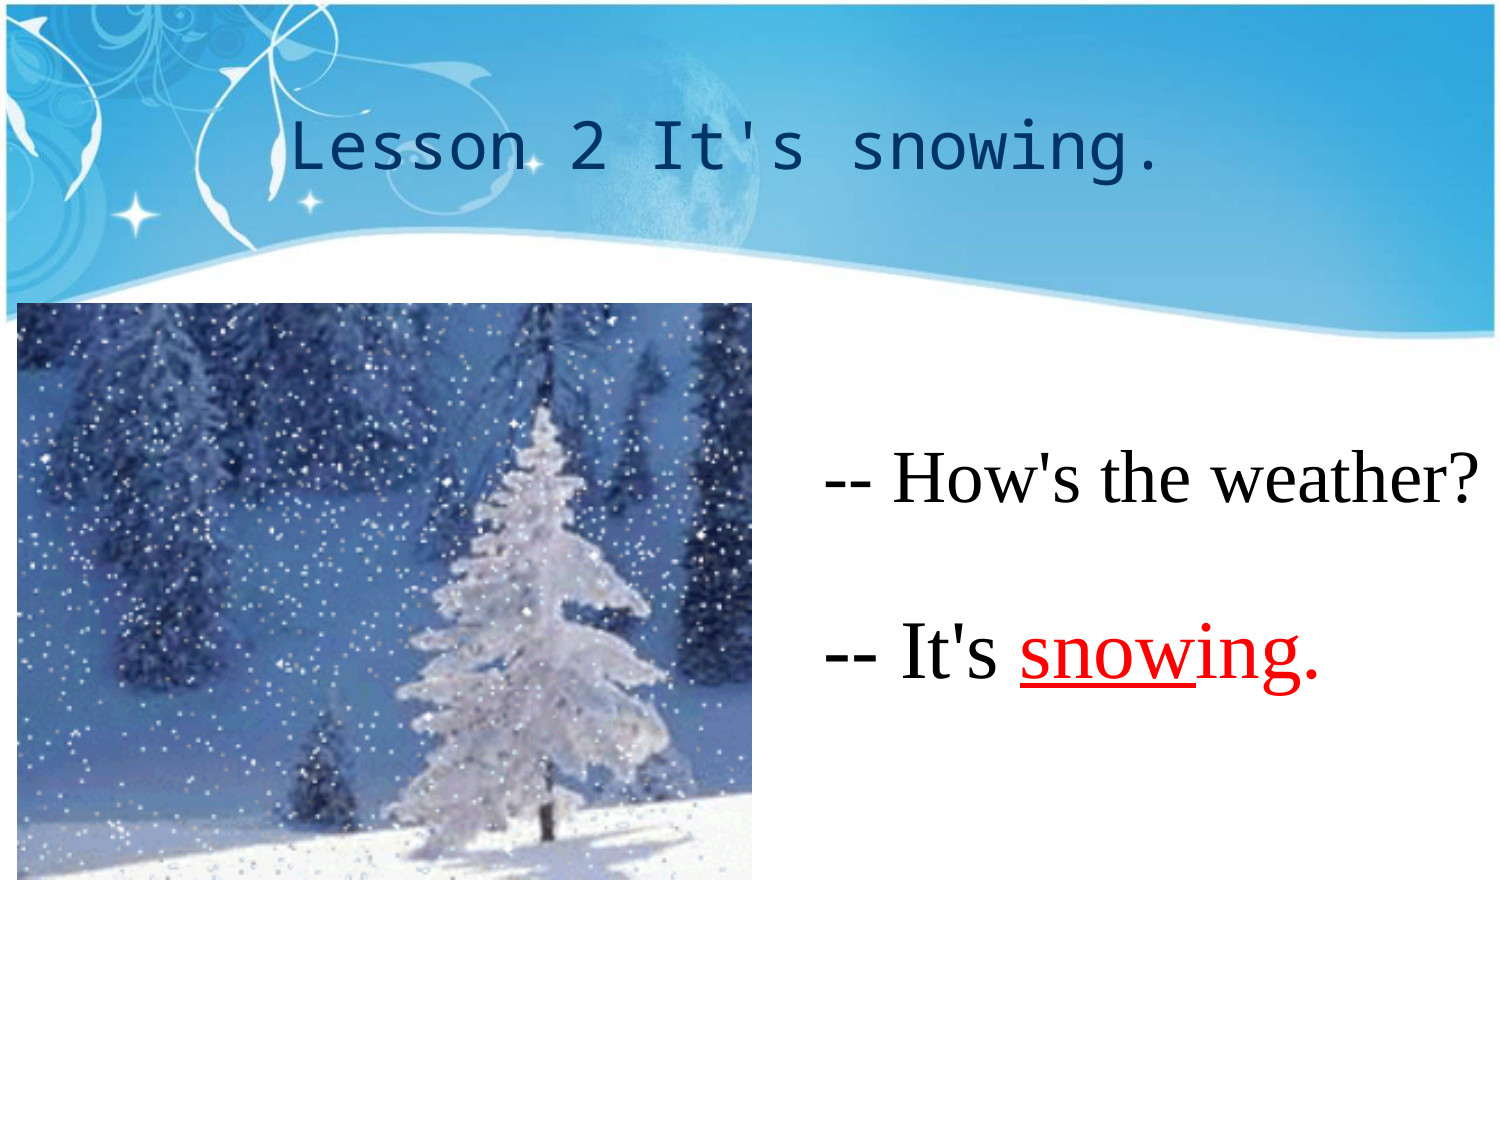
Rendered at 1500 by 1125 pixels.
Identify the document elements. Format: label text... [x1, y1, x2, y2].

text_box -- It's snowing. [809, 587, 1362, 703]
picture [0, 0, 1500, 1125]
text_box Lesson 2 It's snowing. [53, 66, 1404, 220]
text_box -- How's the weather? [809, 420, 1496, 525]
